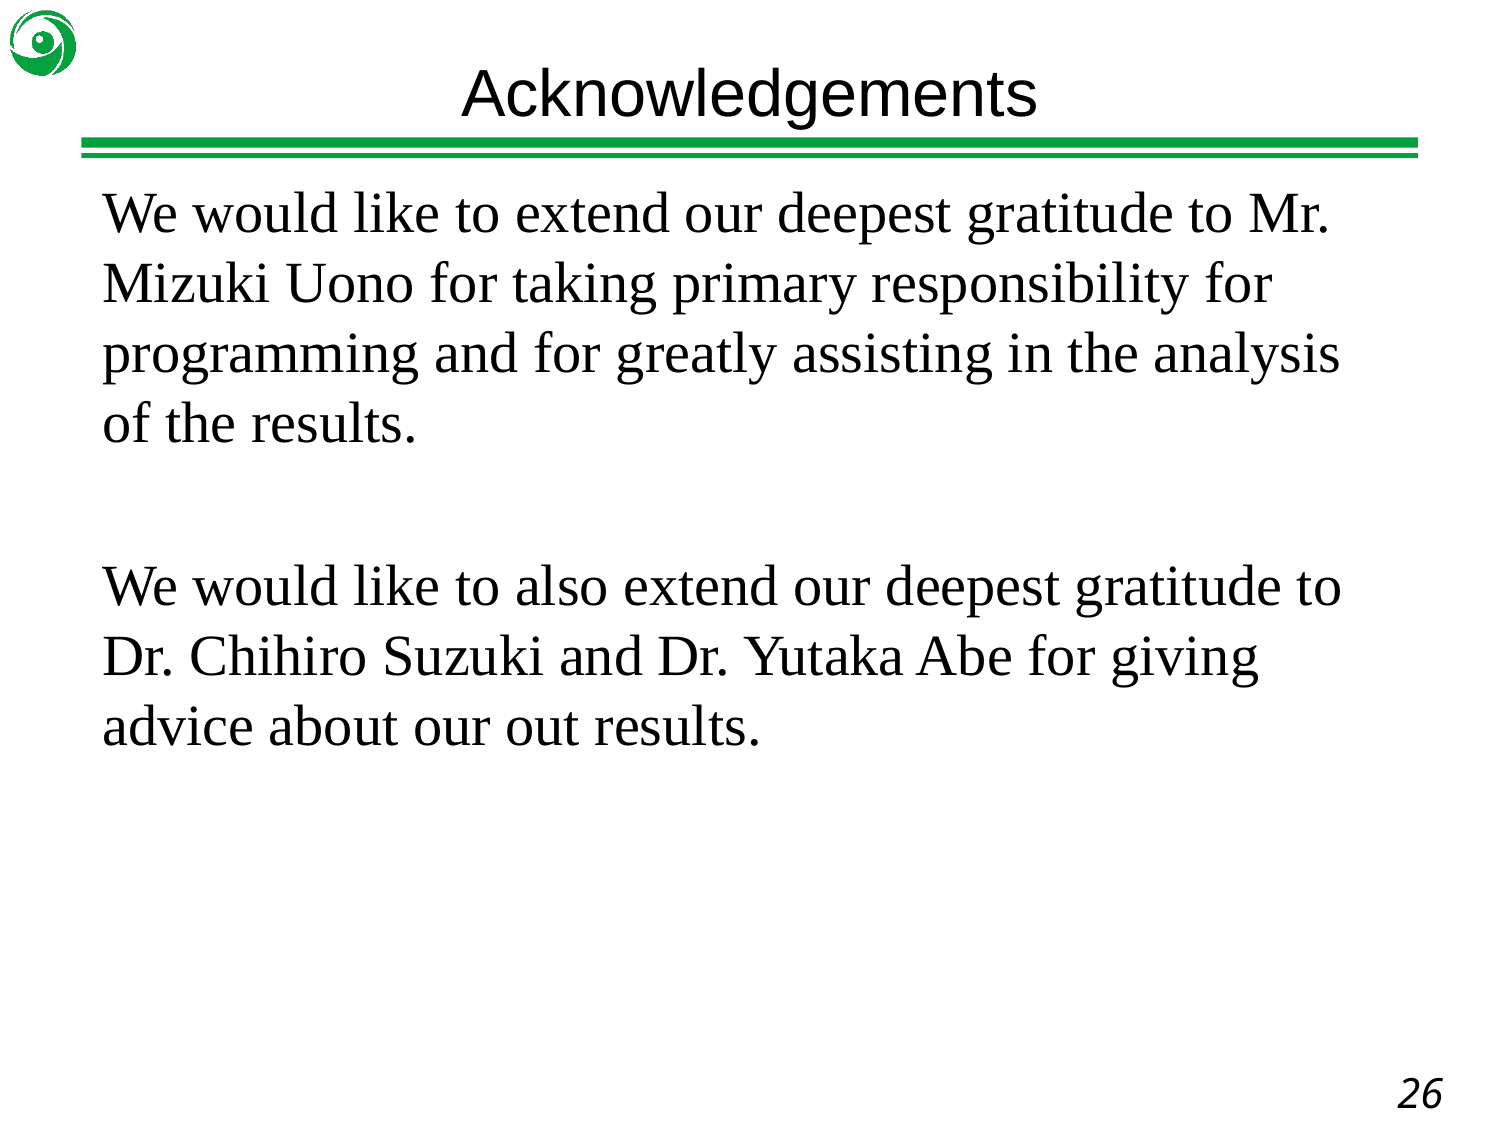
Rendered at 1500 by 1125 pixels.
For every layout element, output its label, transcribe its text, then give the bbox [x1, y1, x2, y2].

picture [0, 0, 88, 88]
list We would like to extend our deepest gratitude to Mr. Mizuki Uono for taking primary responsibility for programming and for greatly assisting in the analysis of the results. We would like to also extend our deepest gratitude to Dr. Chihiro Suzuki and Dr. Yutaka Abe for giving advice about our out results. [87, 166, 1413, 1050]
title Acknowledgements [87, 42, 1413, 138]
